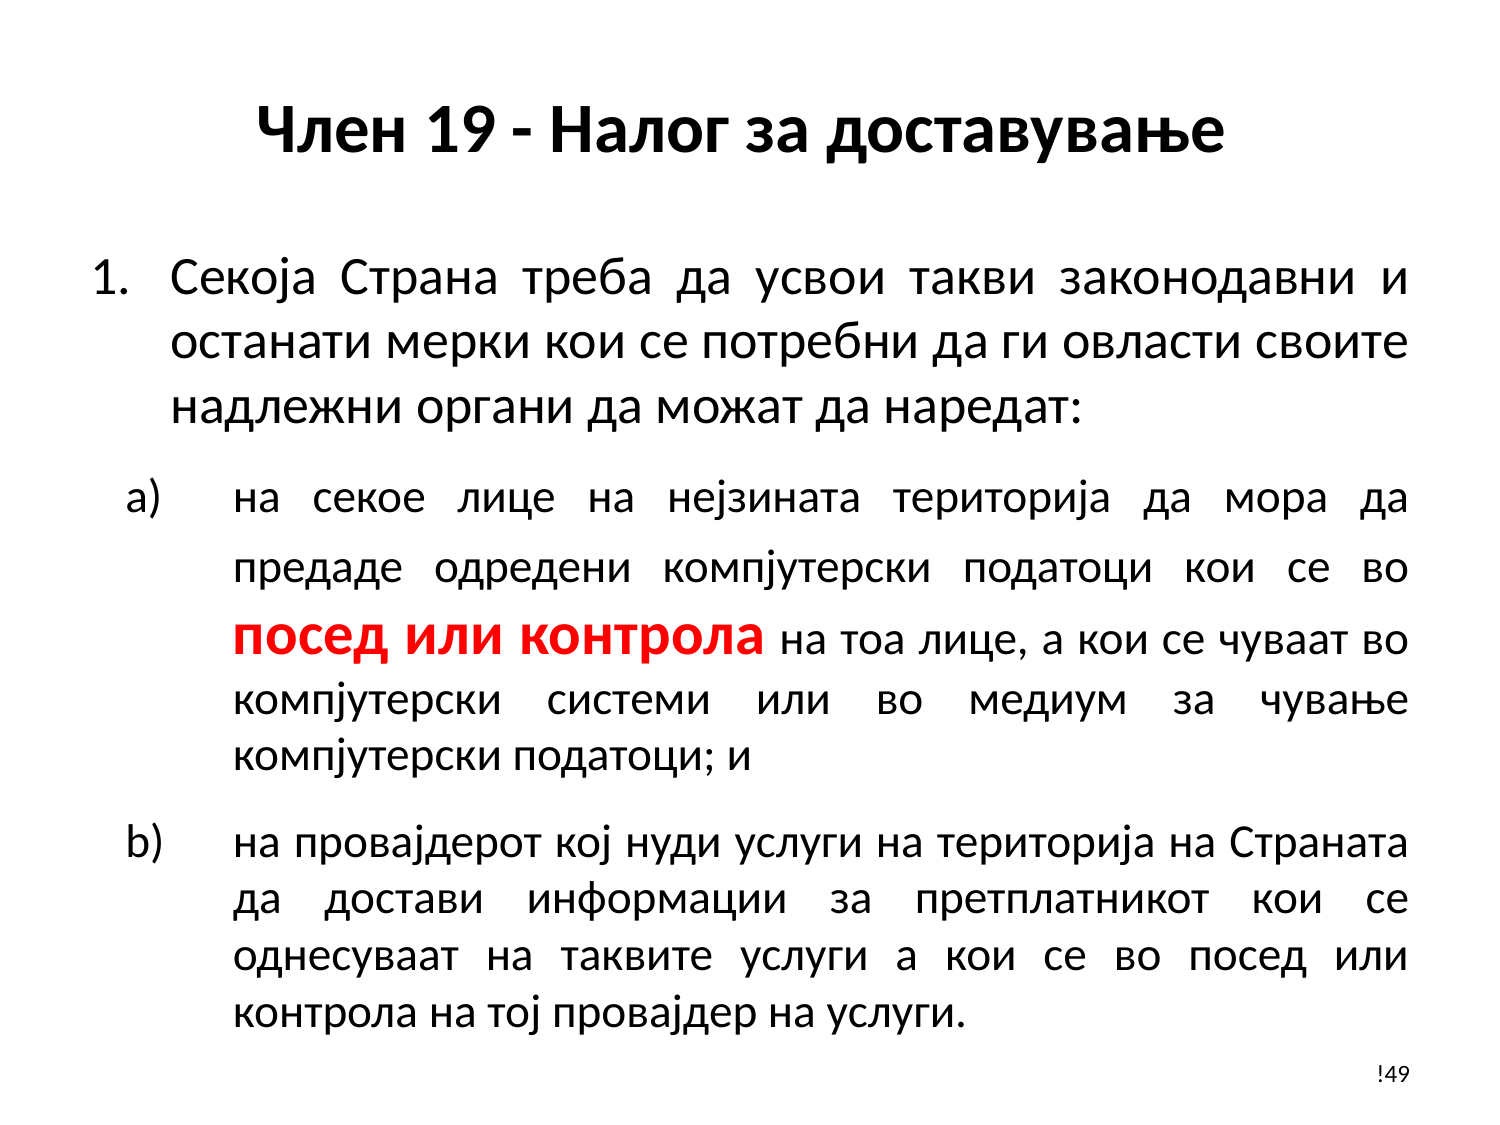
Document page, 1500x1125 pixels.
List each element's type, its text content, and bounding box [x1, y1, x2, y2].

list Секоја Страна треба да усвои такви законодавни и останати мерки кои се потребни да ги овласти своите надлежни органи да можат да наредат: на секое лице на нејзината територија да мора да предаде одредени компјутерски податоци кои се во посед или контрола на тоа лице, а кои се чуваат во компјутерски системи или во медиум за чување компјутерски податоци; и на провајдерот кој нуди услуги на територија на Страната да достави информации за претплатникот кои се однесуваат на таквите услуги а кои се во посед или контрола на тој провајдер на услуги. [74, 232, 1426, 1053]
slide_number !49 [1074, 1042, 1425, 1103]
title Член 19 - Налог за доставување [74, 44, 1426, 204]
